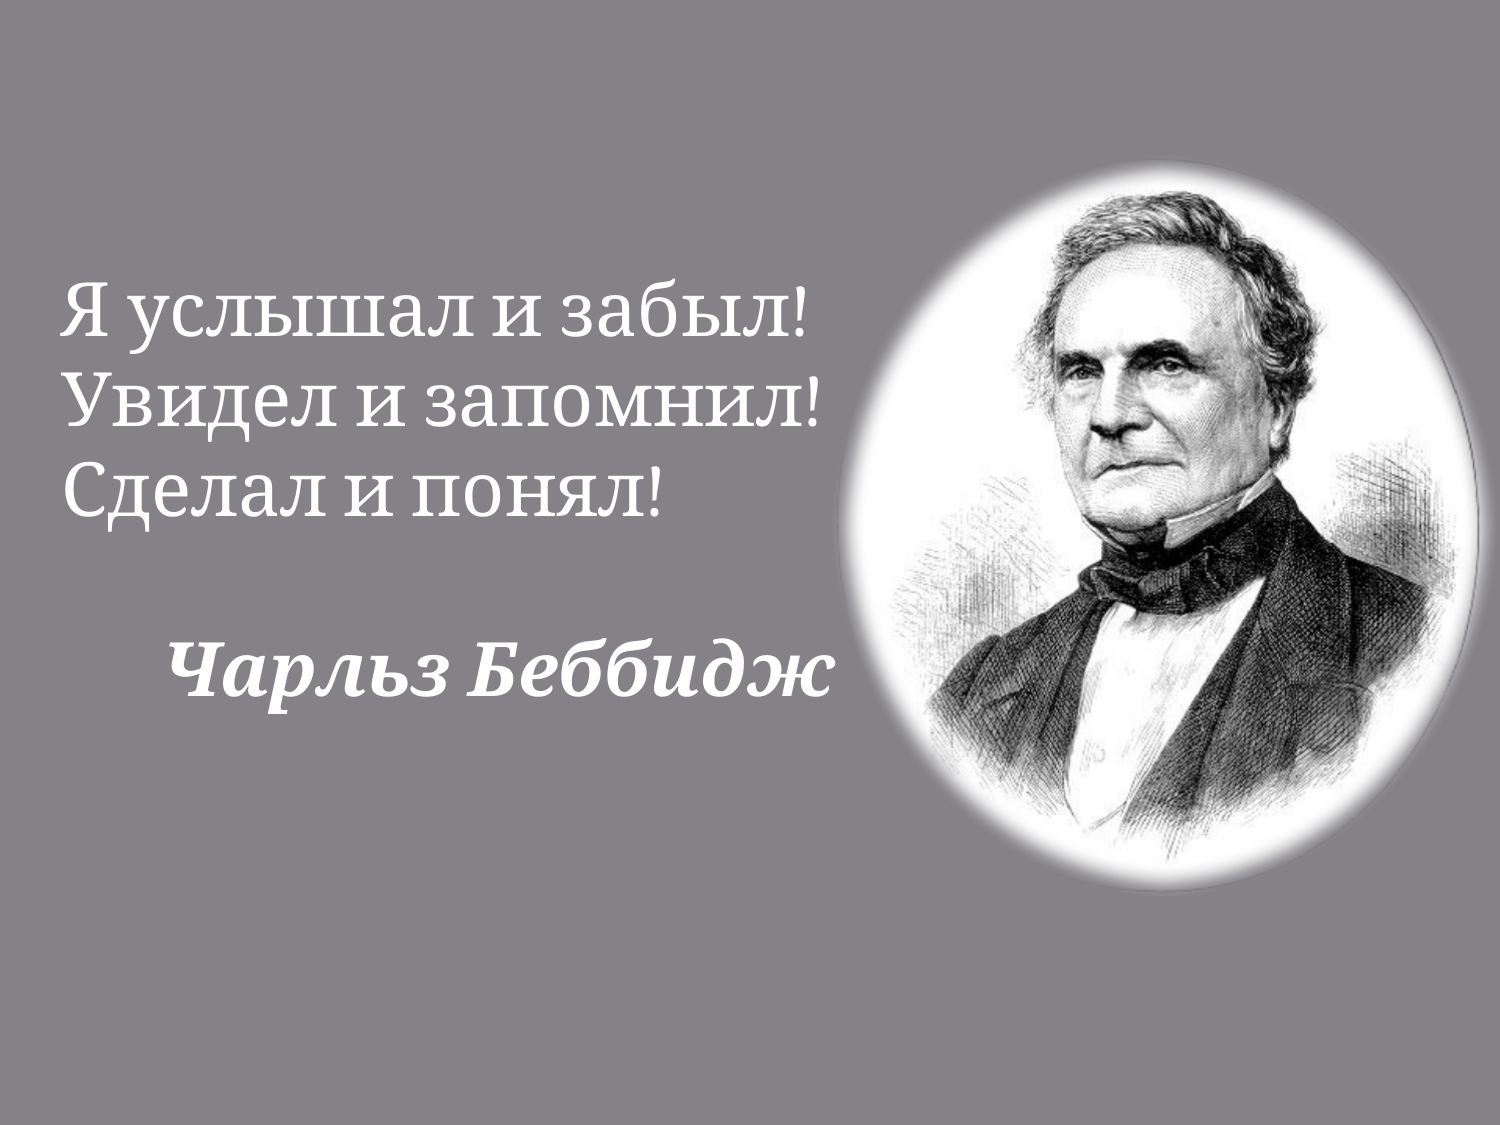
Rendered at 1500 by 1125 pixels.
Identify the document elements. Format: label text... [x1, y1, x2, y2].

picture [829, 152, 1500, 901]
text_box Я услышал и забыл! Увидел и запомнил! Сделал и понял! Чарльз Беббидж [46, 163, 829, 809]
